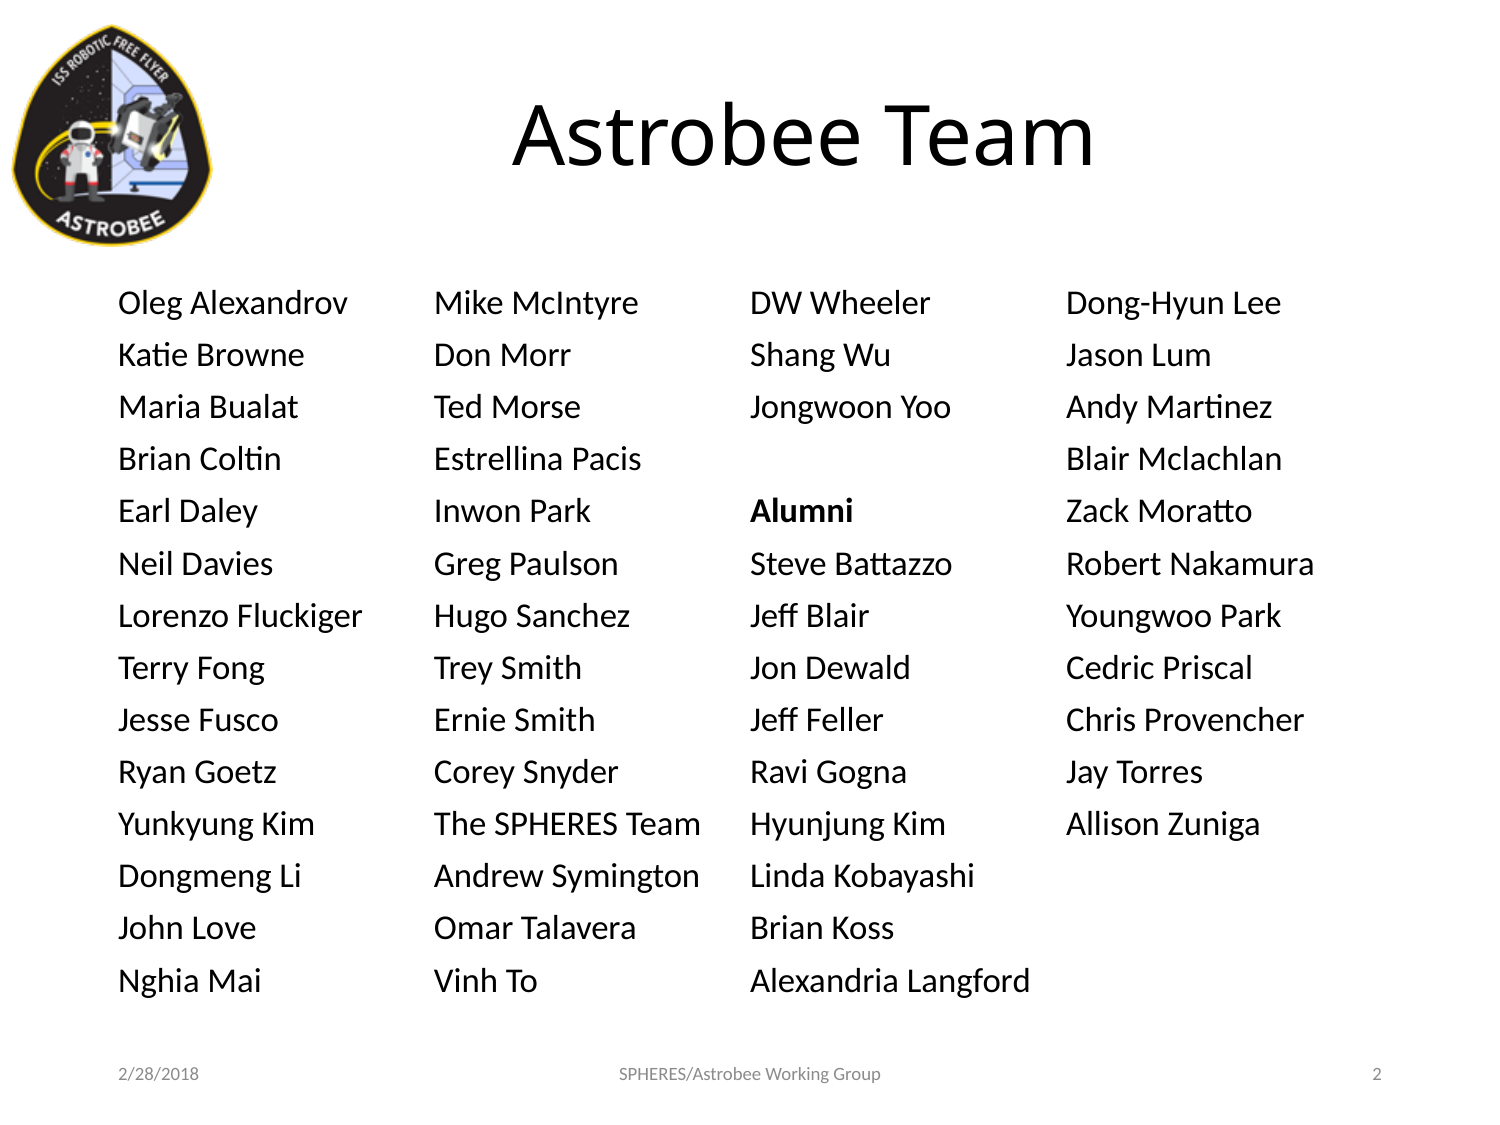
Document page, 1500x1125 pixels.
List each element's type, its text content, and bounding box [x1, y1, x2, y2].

list Oleg Alexandrov Katie Browne Maria Bualat Brian Coltin Earl Daley Neil Davies Lorenzo Fluckiger Terry Fong Jesse Fusco Ryan Goetz Yunkyung Kim Dongmeng Li John Love Nghia Mai Mike McIntyre Don Morr Ted Morse Estrellina Pacis Inwon Park Greg Paulson Hugo Sanchez Trey Smith Ernie Smith Corey Snyder The SPHERES Team Andrew Symington Omar Talavera Vinh To DW Wheeler Shang Wu Jongwoon Yoo Alumni Steve Battazzo Jeff Blair Jon Dewald Jeff Feller Ravi Gogna Hyunjung Kim Linda Kobayashi Brian Koss Alexandria Langford Dong-Hyun Lee Jason Lum Andy Martinez Blair Mclachlan Zack Moratto Robert Nakamura Youngwoo Park Cedric Priscal Chris Provencher Jay Torres Allison Zuniga [103, 276, 1397, 1014]
title Astrobee Team [212, 29, 1397, 247]
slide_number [103, 1042, 441, 1103]
picture [11, 24, 213, 247]
footer SPHERES/Astrobee Working Group [496, 1042, 1004, 1103]
slide_number 2 [1059, 1042, 1397, 1103]
